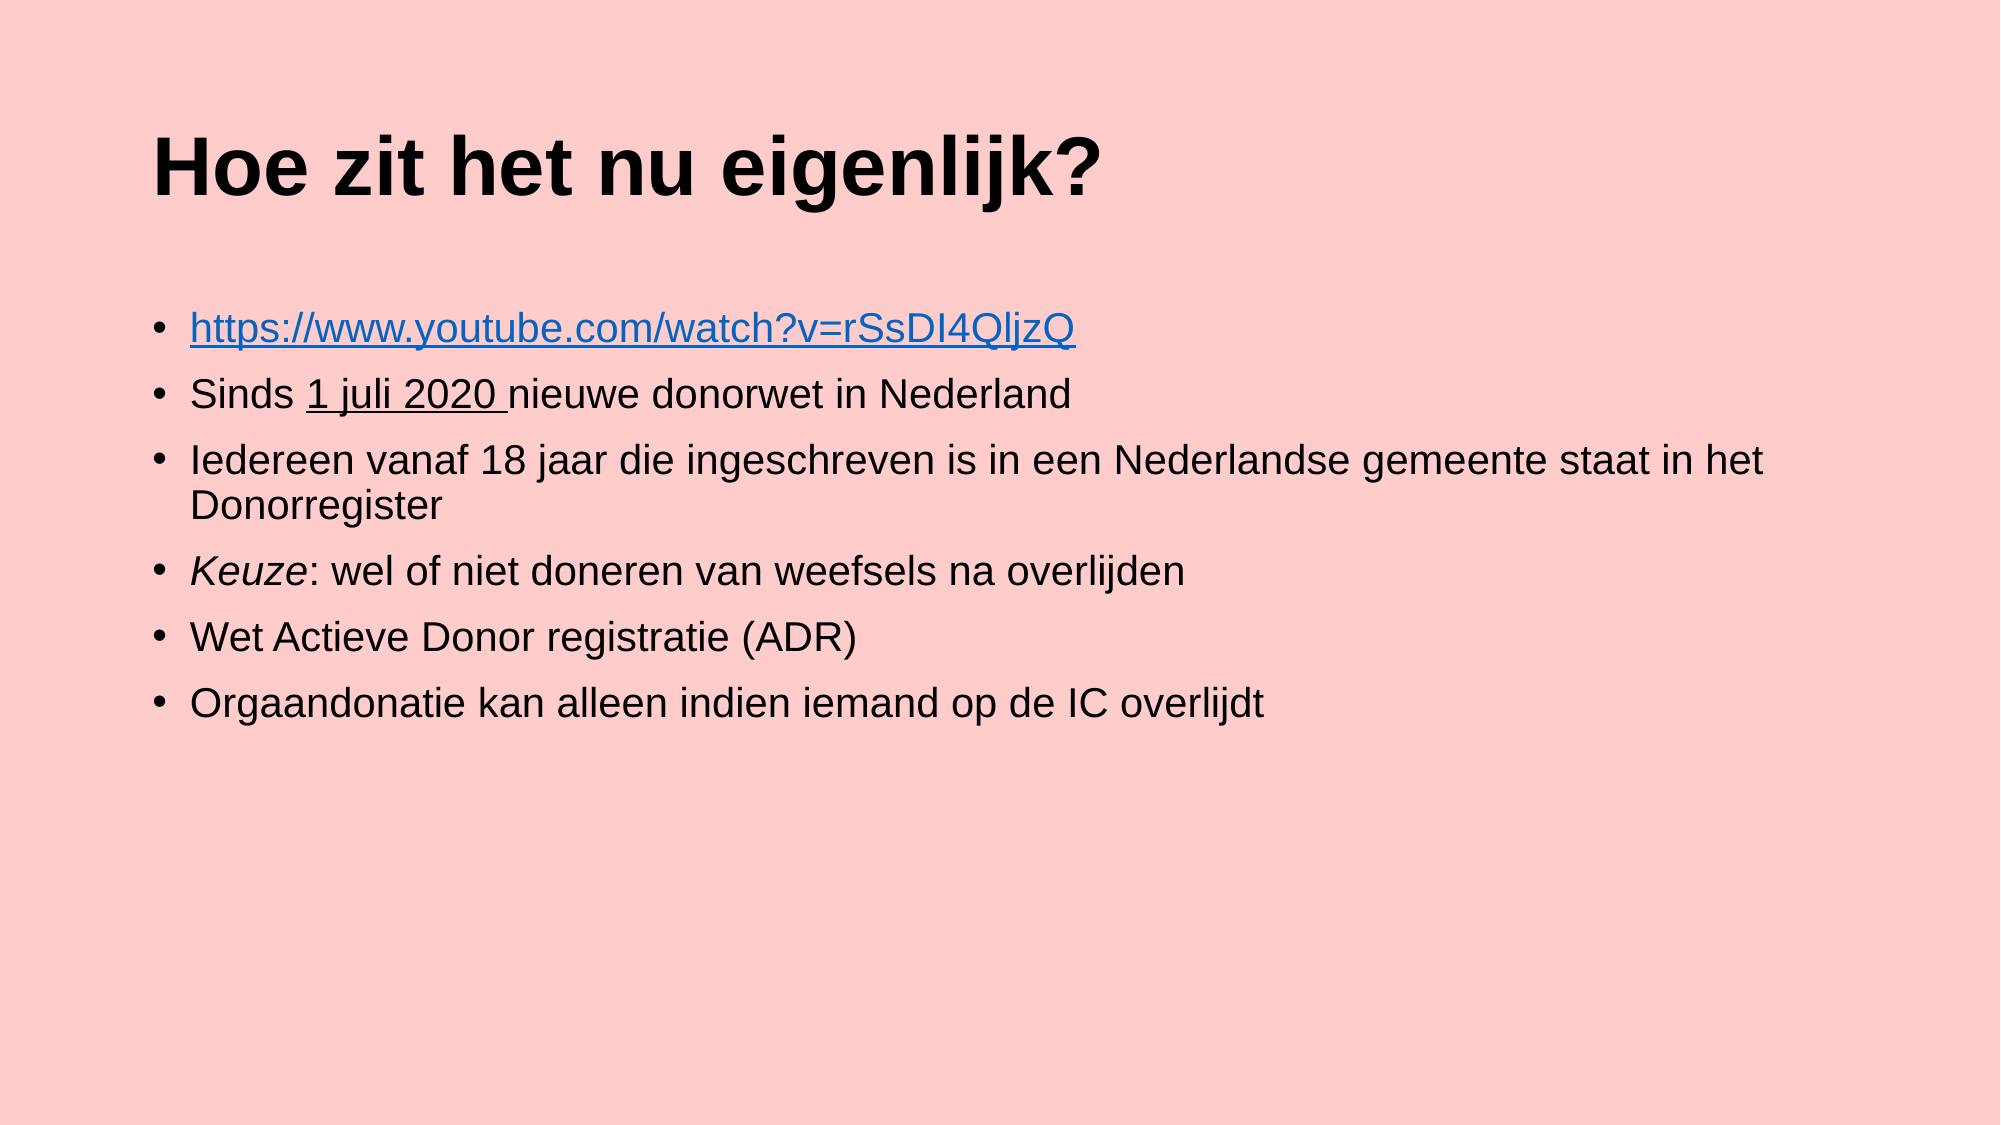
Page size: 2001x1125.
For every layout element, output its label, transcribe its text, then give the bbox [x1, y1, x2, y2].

list https://www.youtube.com/watch?v=rSsDI4QljzQ Sinds 1 juli 2020 nieuwe donorwet in Nederland Iedereen vanaf 18 jaar die ingeschreven is in een Nederlandse gemeente staat in het Donorregister Keuze: wel of niet doneren van weefsels na overlijden Wet Actieve Donor registratie (ADR) Orgaandonatie kan alleen indien iemand op de IC overlijdt [137, 299, 1863, 1014]
title Hoe zit het nu eigenlijk? [137, 59, 1863, 278]
